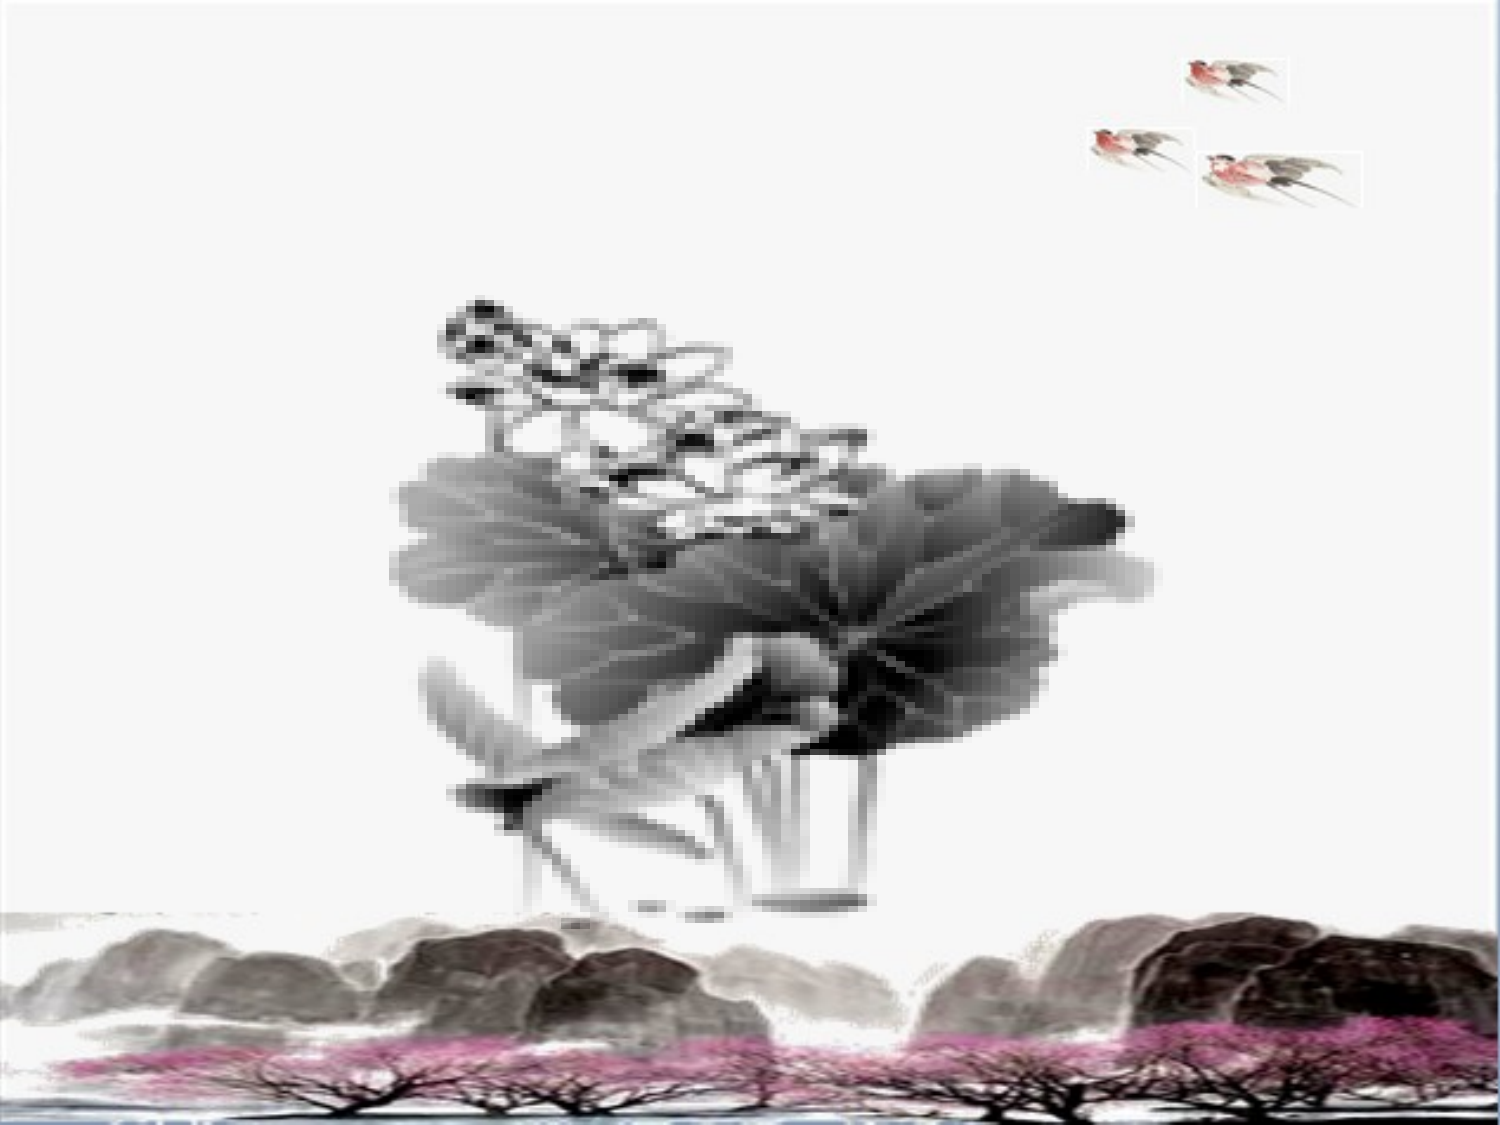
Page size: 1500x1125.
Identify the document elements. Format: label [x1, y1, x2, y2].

picture [0, 0, 1500, 1125]
list [254, 262, 1246, 1006]
